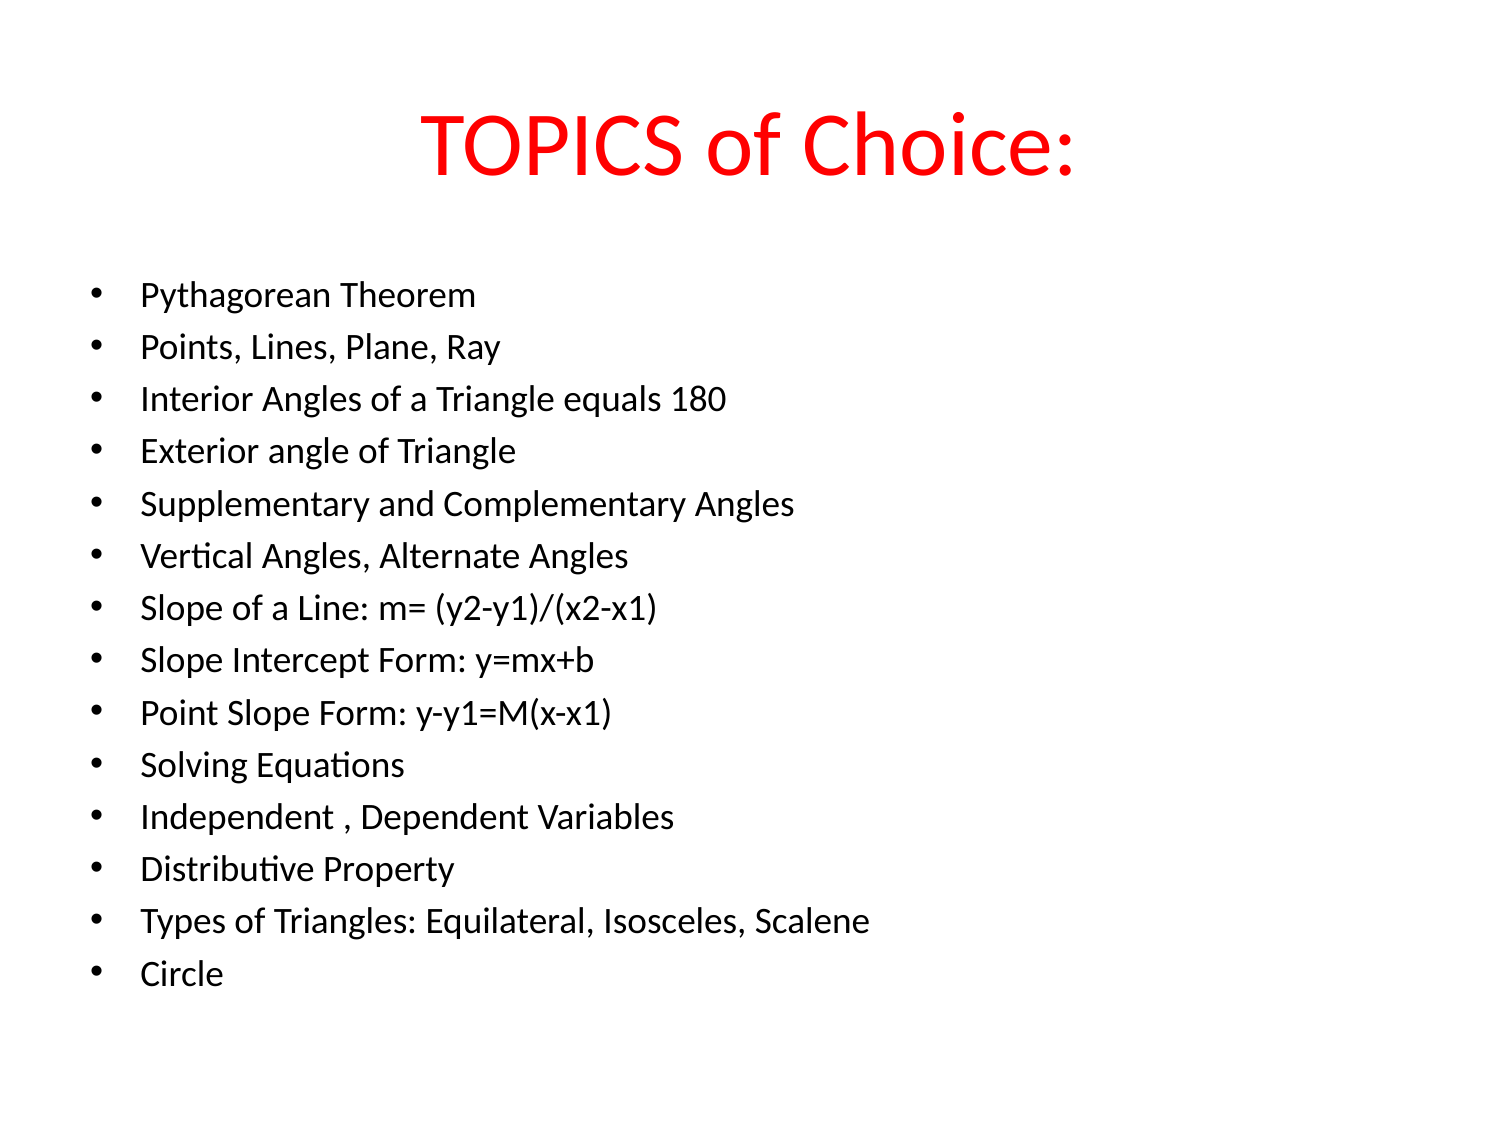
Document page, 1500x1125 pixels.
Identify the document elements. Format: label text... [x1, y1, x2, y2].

list Pythagorean Theorem Points, Lines, Plane, Ray Interior Angles of a Triangle equals 180 Exterior angle of Triangle Supplementary and Complementary Angles Vertical Angles, Alternate Angles Slope of a Line: m= (y2-y1)/(x2-x1) Slope Intercept Form: y=mx+b Point Slope Form: y-y1=M(x-x1) Solving Equations Independent , Dependent Variables Distributive Property Types of Triangles: Equilateral, Isosceles, Scalene Circle [75, 262, 1425, 1005]
title TOPICS of Choice: [75, 45, 1425, 233]
